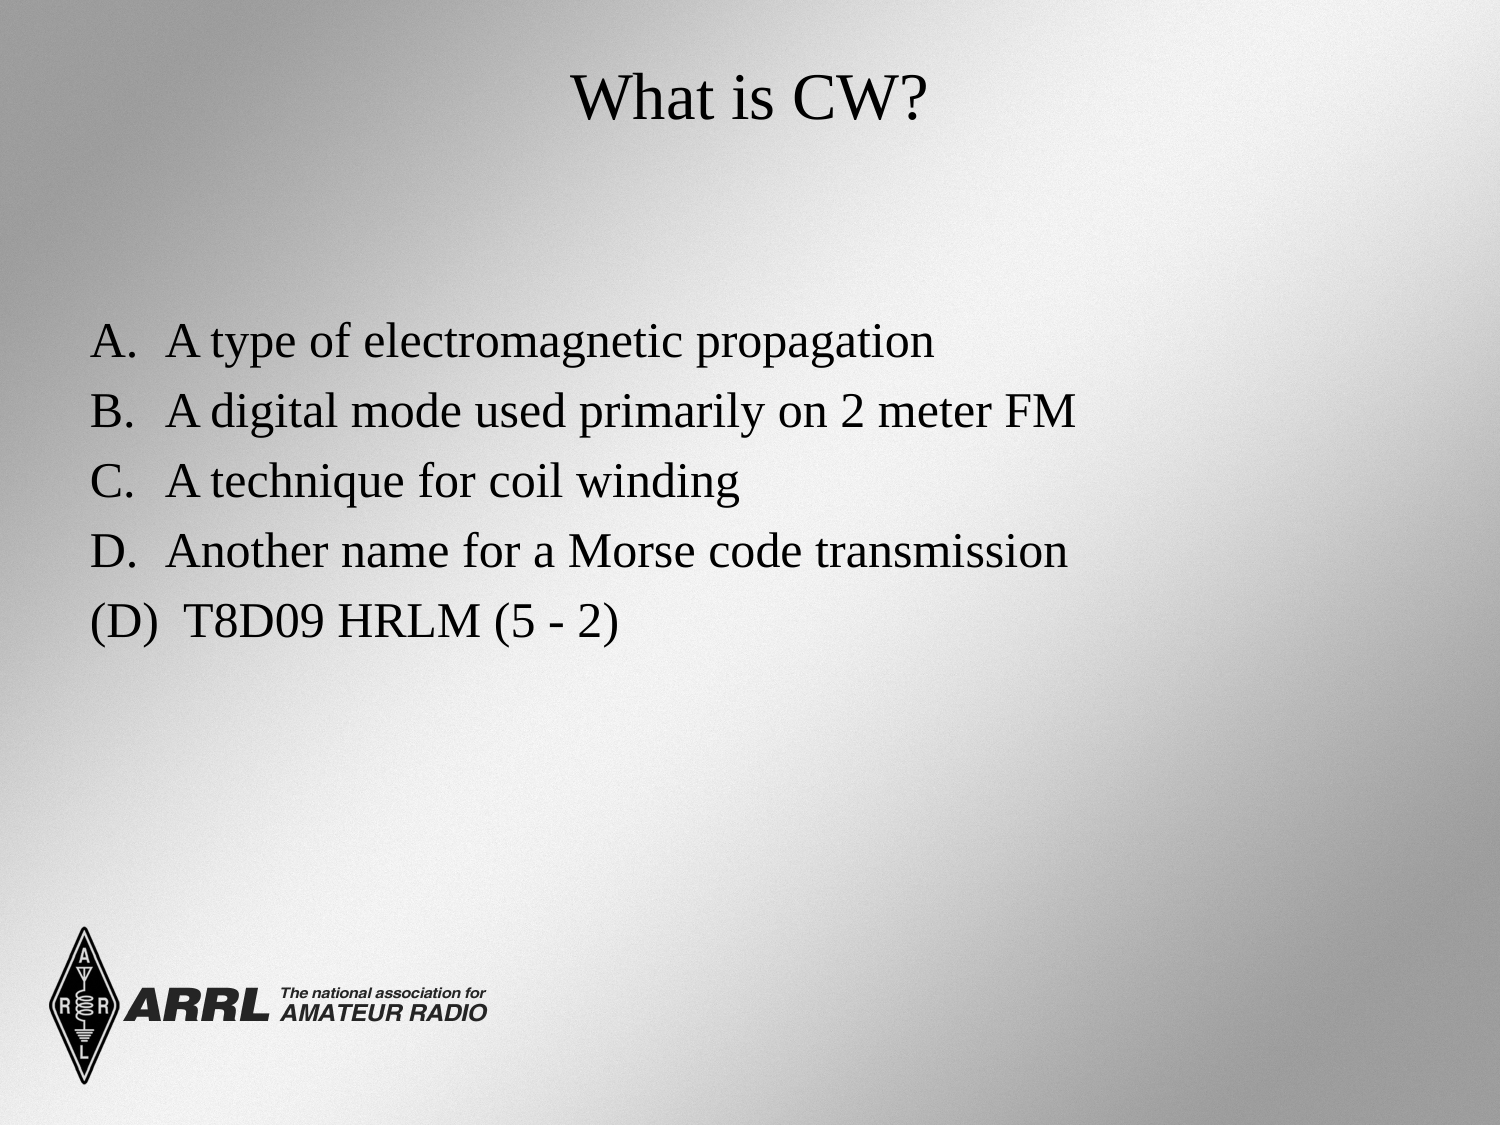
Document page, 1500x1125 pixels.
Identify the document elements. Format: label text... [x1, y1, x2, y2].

title What is CW? [75, 45, 1425, 233]
picture [0, 0, 1500, 1125]
list A type of electromagnetic propagation A digital mode used primarily on 2 meter FM A technique for coil winding Another name for a Morse code transmission (D) T8D09 HRLM (5 - 2) [75, 299, 1425, 1005]
